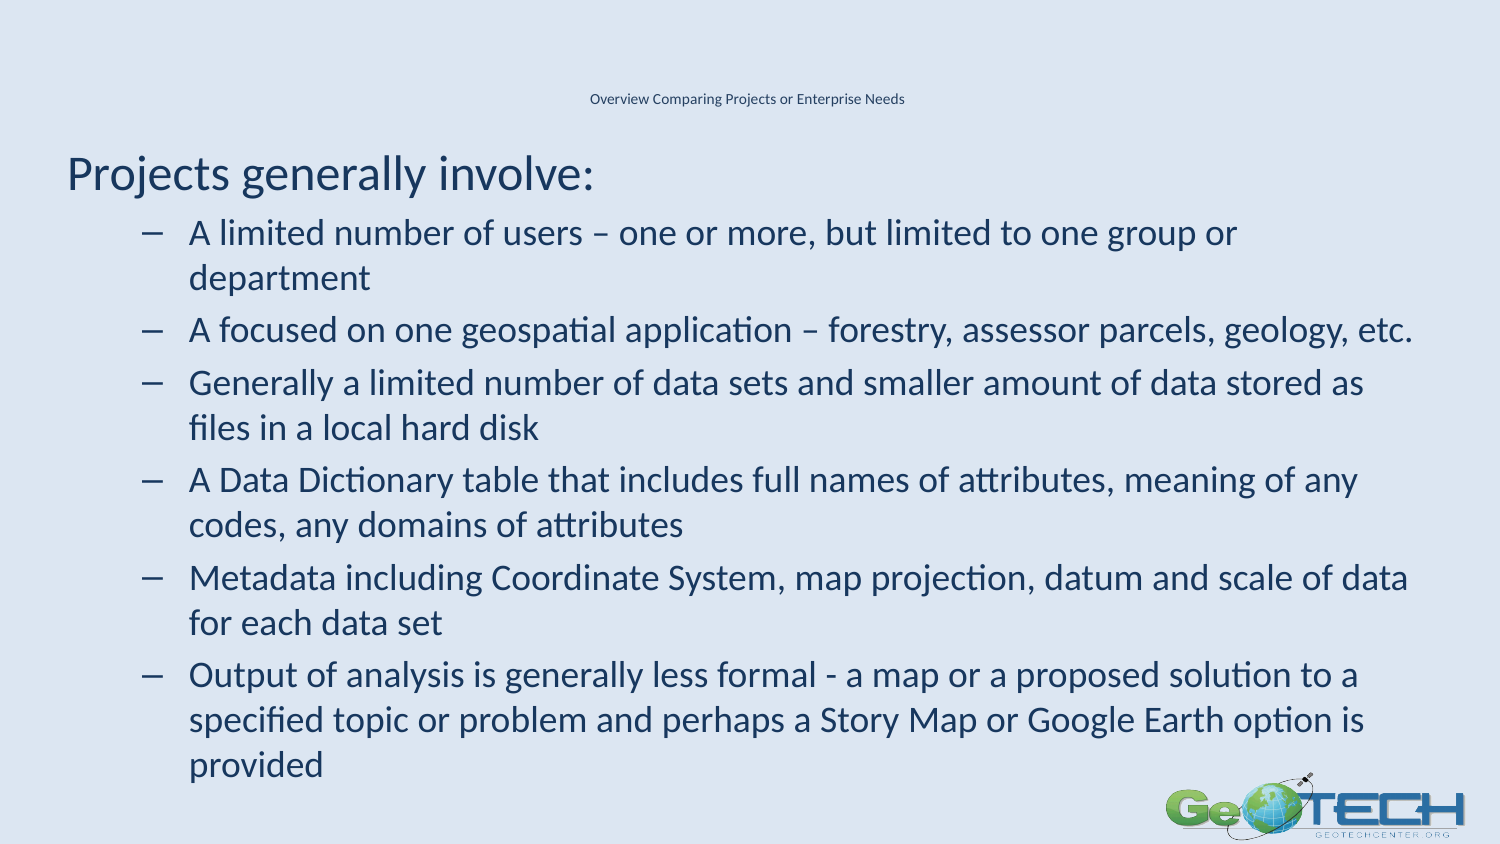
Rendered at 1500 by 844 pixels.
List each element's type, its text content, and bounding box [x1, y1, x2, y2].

picture [1445, 769, 1478, 844]
title Overview Comparing Projects or Enterprise Needs [75, 80, 1421, 132]
list Projects generally involve: A limited number of users – one or more, but limited to one group or department A focused on one geospatial application – forestry, assessor parcels, geology, etc. Generally a limited number of data sets and smaller amount of data stored as files in a local hard disk A Data Dictionary table that includes full names of attributes, meaning of any codes, any domains of attributes Metadata including Coordinate System, map projection, datum and scale of data for each data set Output of analysis is generally less formal - a map or a proposed solution to a specified topic or problem and perhaps a Story Map or Google Earth option is provided [52, 132, 1445, 844]
